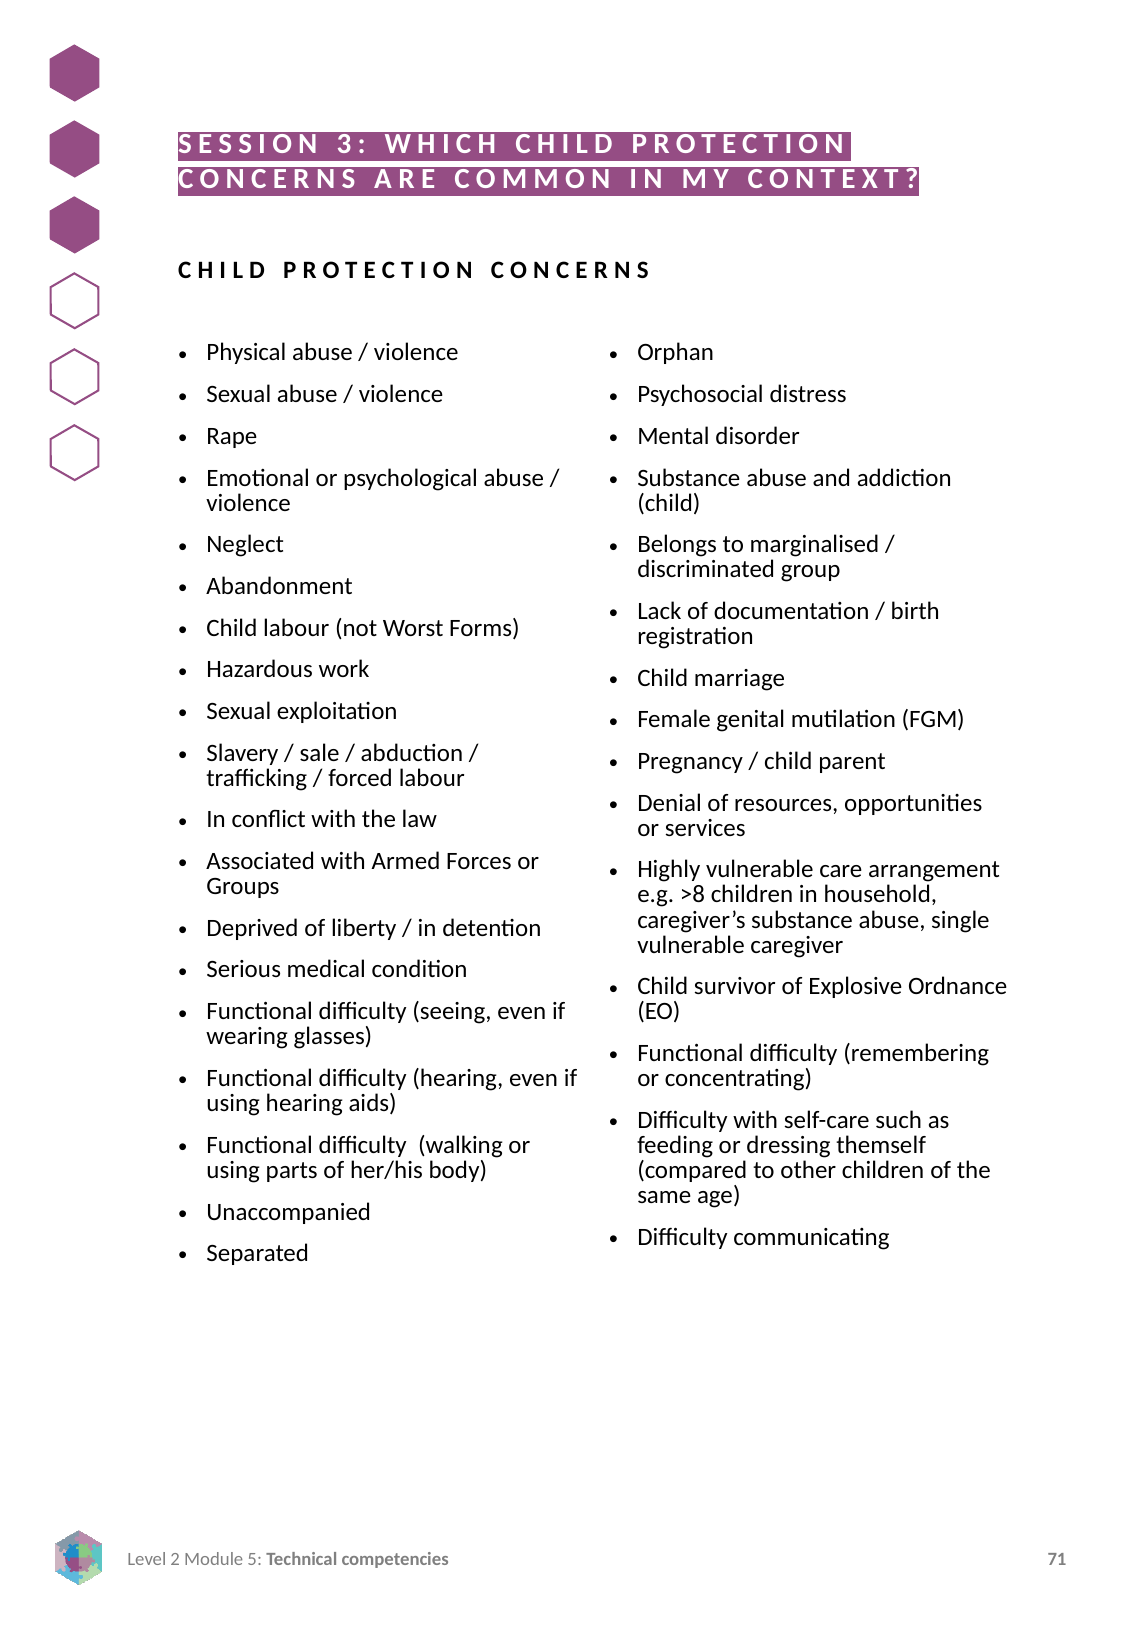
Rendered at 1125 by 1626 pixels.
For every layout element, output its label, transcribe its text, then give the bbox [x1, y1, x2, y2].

text_box [49, 272, 100, 330]
text_box [49, 424, 100, 482]
text_box CHILD PROTECTION CONCERNS [163, 246, 1029, 291]
table_header Physical abuse / violence Sexual abuse / violence Rape Emotional or psychological abuse / violence Neglect Abandonment Child labour (not Worst Forms) Hazardous work Sexual exploitation Slavery / sale / abduction / trafficking / forced labour In conflict with the law Associated with Armed Forces or Groups Deprived of liberty / in detention Serious medical condition Functional difficulty (seeing, even if wearing glasses) Functional difficulty (hearing, even if using hearing aids) Functional difficulty (walking or using parts of her/his body) Unaccompanied Separated [164, 335, 593, 1347]
text_box [49, 44, 100, 102]
text_box [49, 348, 100, 406]
text_box SESSION 3: WHICH CHILD PROTECTION CONCERNS ARE COMMON IN MY CONTEXT? [163, 116, 1025, 202]
table_header Orphan Psychosocial distress Mental disorder Substance abuse and addiction (child) Belongs to marginalised / discriminated group Lack of documentation / birth registration Child marriage Female genital mutilation (FGM) Pregnancy / child parent Denial of resources, opportunities or services Highly vulnerable care arrangement e.g. >8 children in household, caregiver’s substance abuse, single vulnerable caregiver Child survivor of Explosive Ordnance (EO) Functional difficulty (remembering or concentrating) Difficulty with self-care such as feeding or dressing themself (compared to other children of the same age) Difficulty communicating [595, 335, 1024, 1347]
text_box [49, 196, 100, 254]
text_box [49, 120, 100, 178]
picture [55, 1530, 102, 1585]
